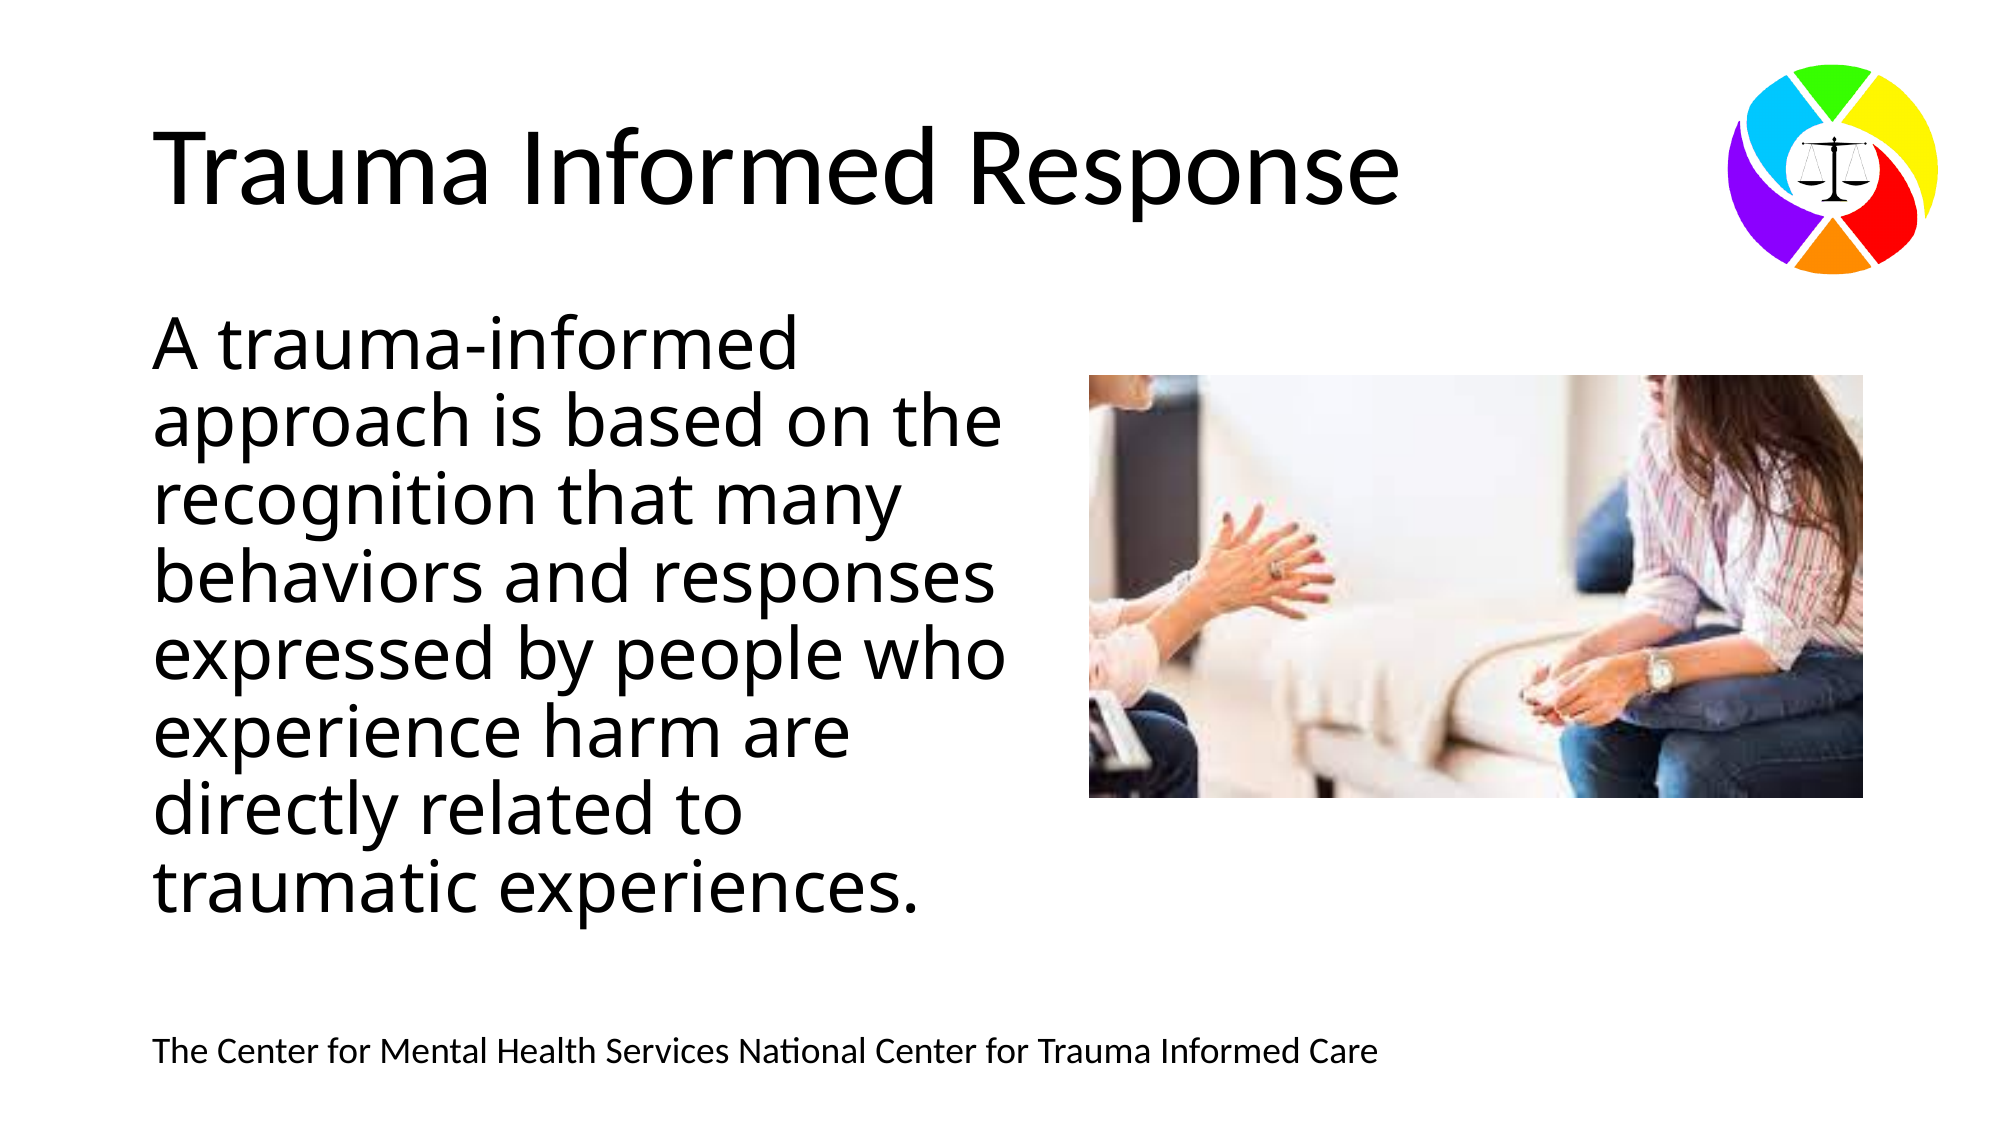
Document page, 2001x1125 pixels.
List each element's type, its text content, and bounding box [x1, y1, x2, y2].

list A trauma-informed approach is based on the recognition that many behaviors and responses expressed by people who experience harm are directly related to traumatic experiences. [137, 299, 1025, 1014]
text_box The Center for Mental Health Services National Center for Trauma Informed Care [137, 1018, 1441, 1079]
title Trauma Informed Response [137, 59, 1675, 278]
picture [1089, 375, 1863, 798]
picture [1694, 29, 1973, 308]
